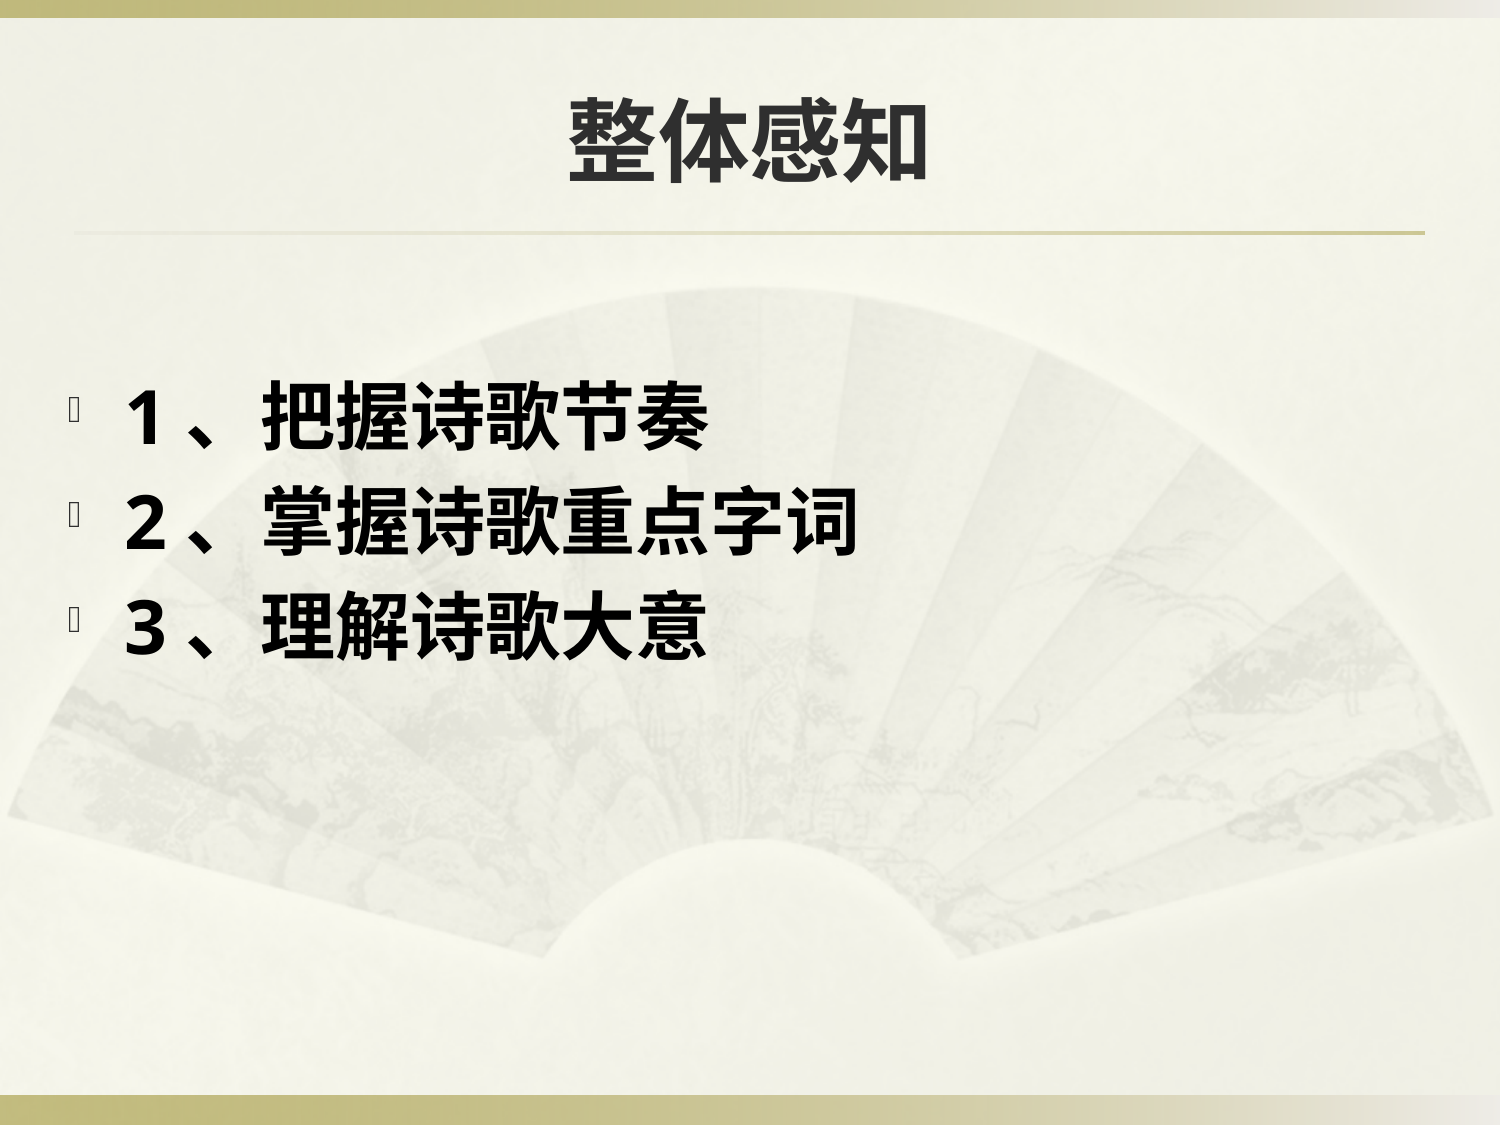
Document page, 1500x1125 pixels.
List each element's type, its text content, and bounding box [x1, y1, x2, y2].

list 1、把握诗歌节奏 2、掌握诗歌重点字词 3、理解诗歌大意 [53, 361, 1404, 934]
title 整体感知 [75, 45, 1425, 233]
